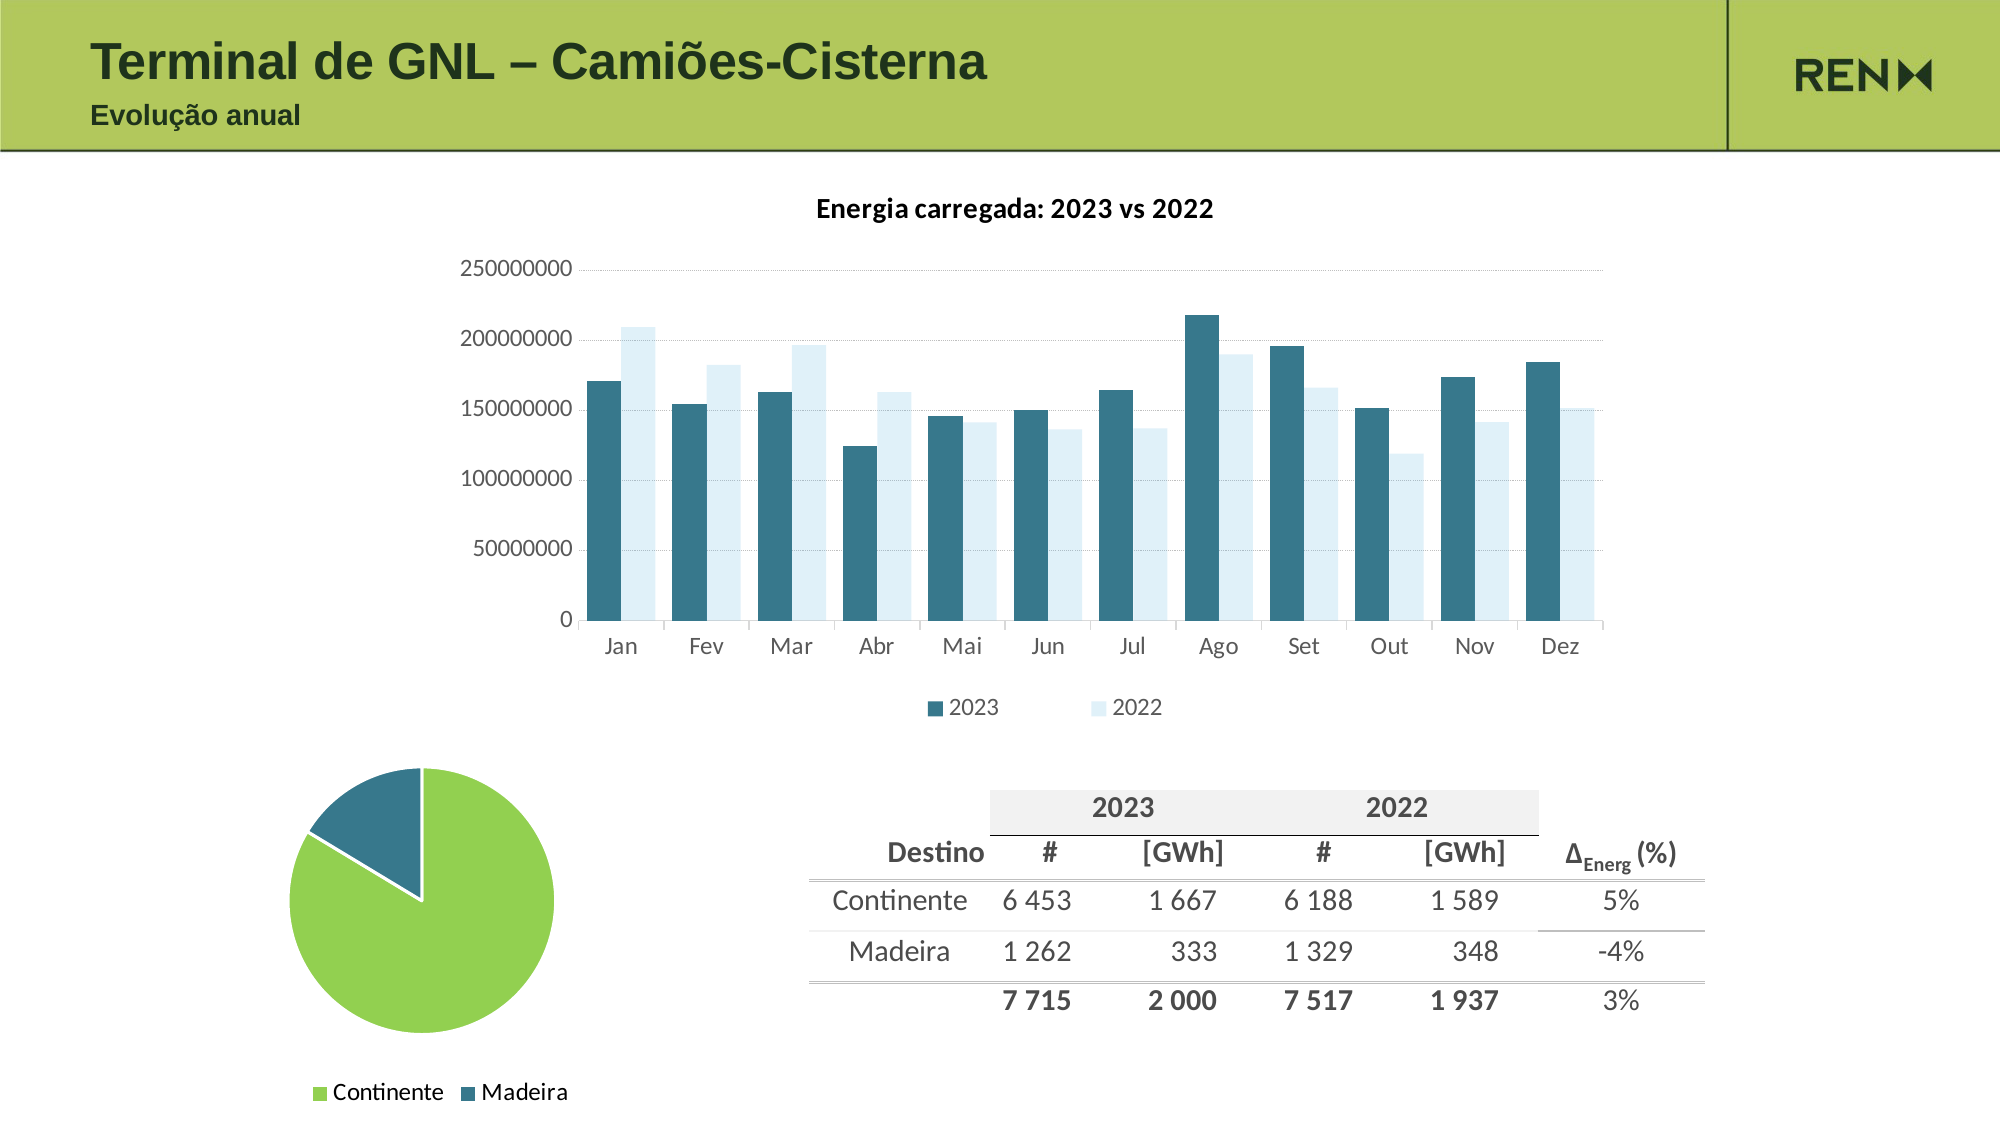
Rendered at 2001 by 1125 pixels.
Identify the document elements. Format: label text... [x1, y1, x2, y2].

picture [0, 0, 2000, 1125]
text_box Evolução anual [88, 94, 1630, 131]
chart [31, 186, 1631, 1113]
text_box Terminal de GNL – Camiões-Cisterna [88, 25, 1630, 90]
